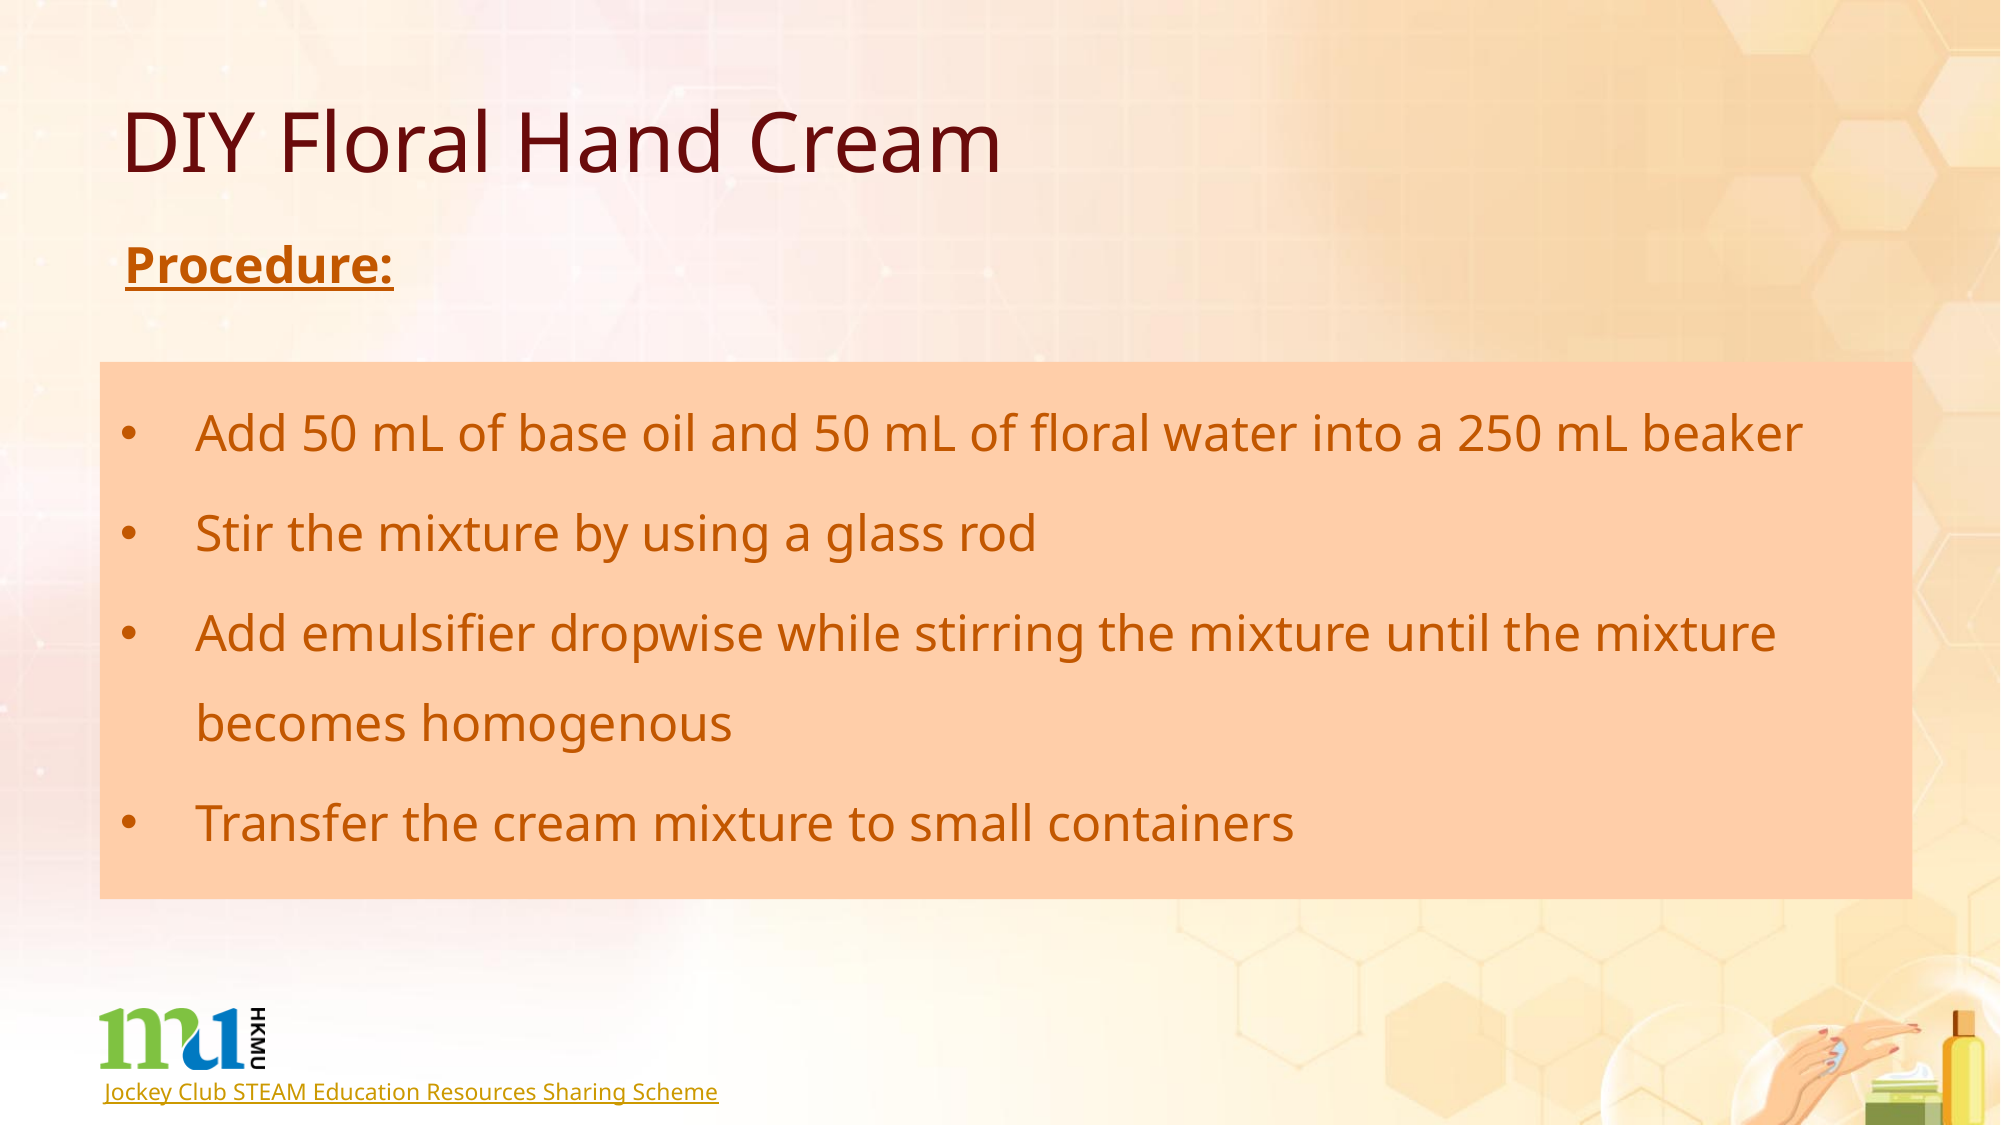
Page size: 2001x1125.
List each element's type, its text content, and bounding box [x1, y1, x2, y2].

text_box Procedure: [109, 225, 409, 301]
picture [0, 0, 2001, 1125]
title DIY Floral Hand Cream [99, 45, 1900, 233]
list Add 50 mL of base oil and 50 mL of floral water into a 250 mL beaker Stir the mixture by using a glass rod Add emulsifier dropwise while stirring the mixture until the mixture becomes homogenous Transfer the cream mixture to small containers [99, 361, 1913, 900]
